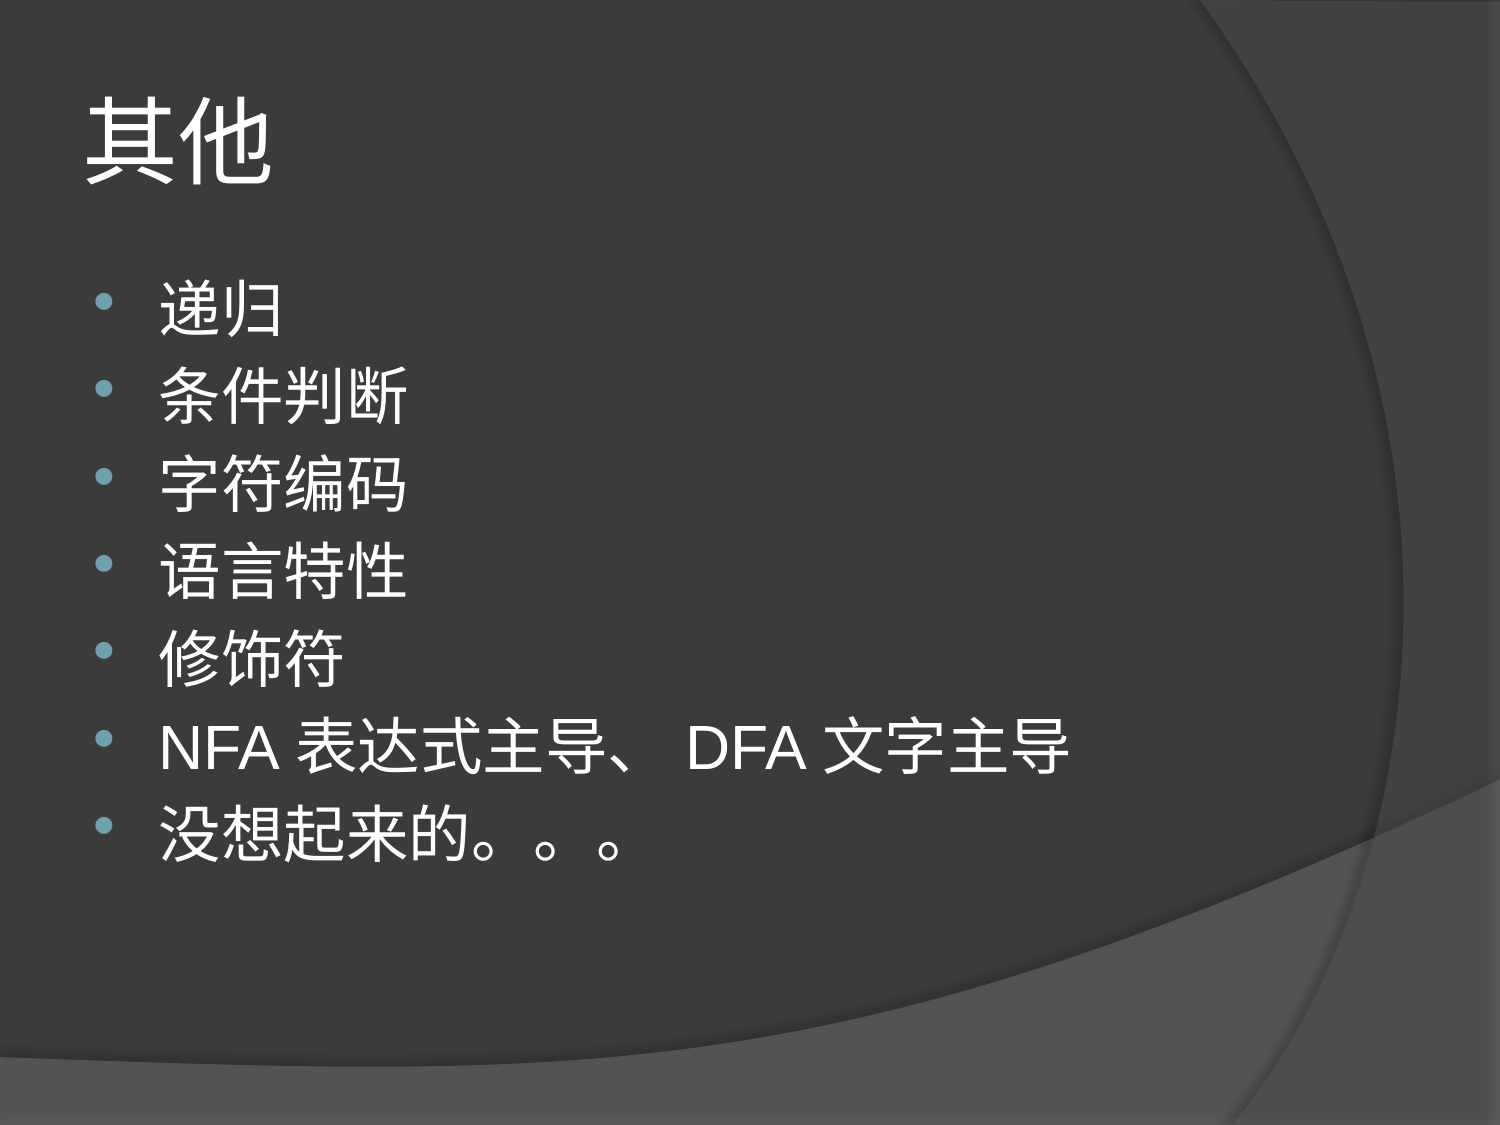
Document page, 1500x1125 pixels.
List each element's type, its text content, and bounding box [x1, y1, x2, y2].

title 其他 [75, 45, 1300, 233]
list 递归 条件判断 字符编码 语言特性 修饰符 NFA表达式主导、DFA文字主导 没想起来的。。。 [75, 262, 1300, 1005]
